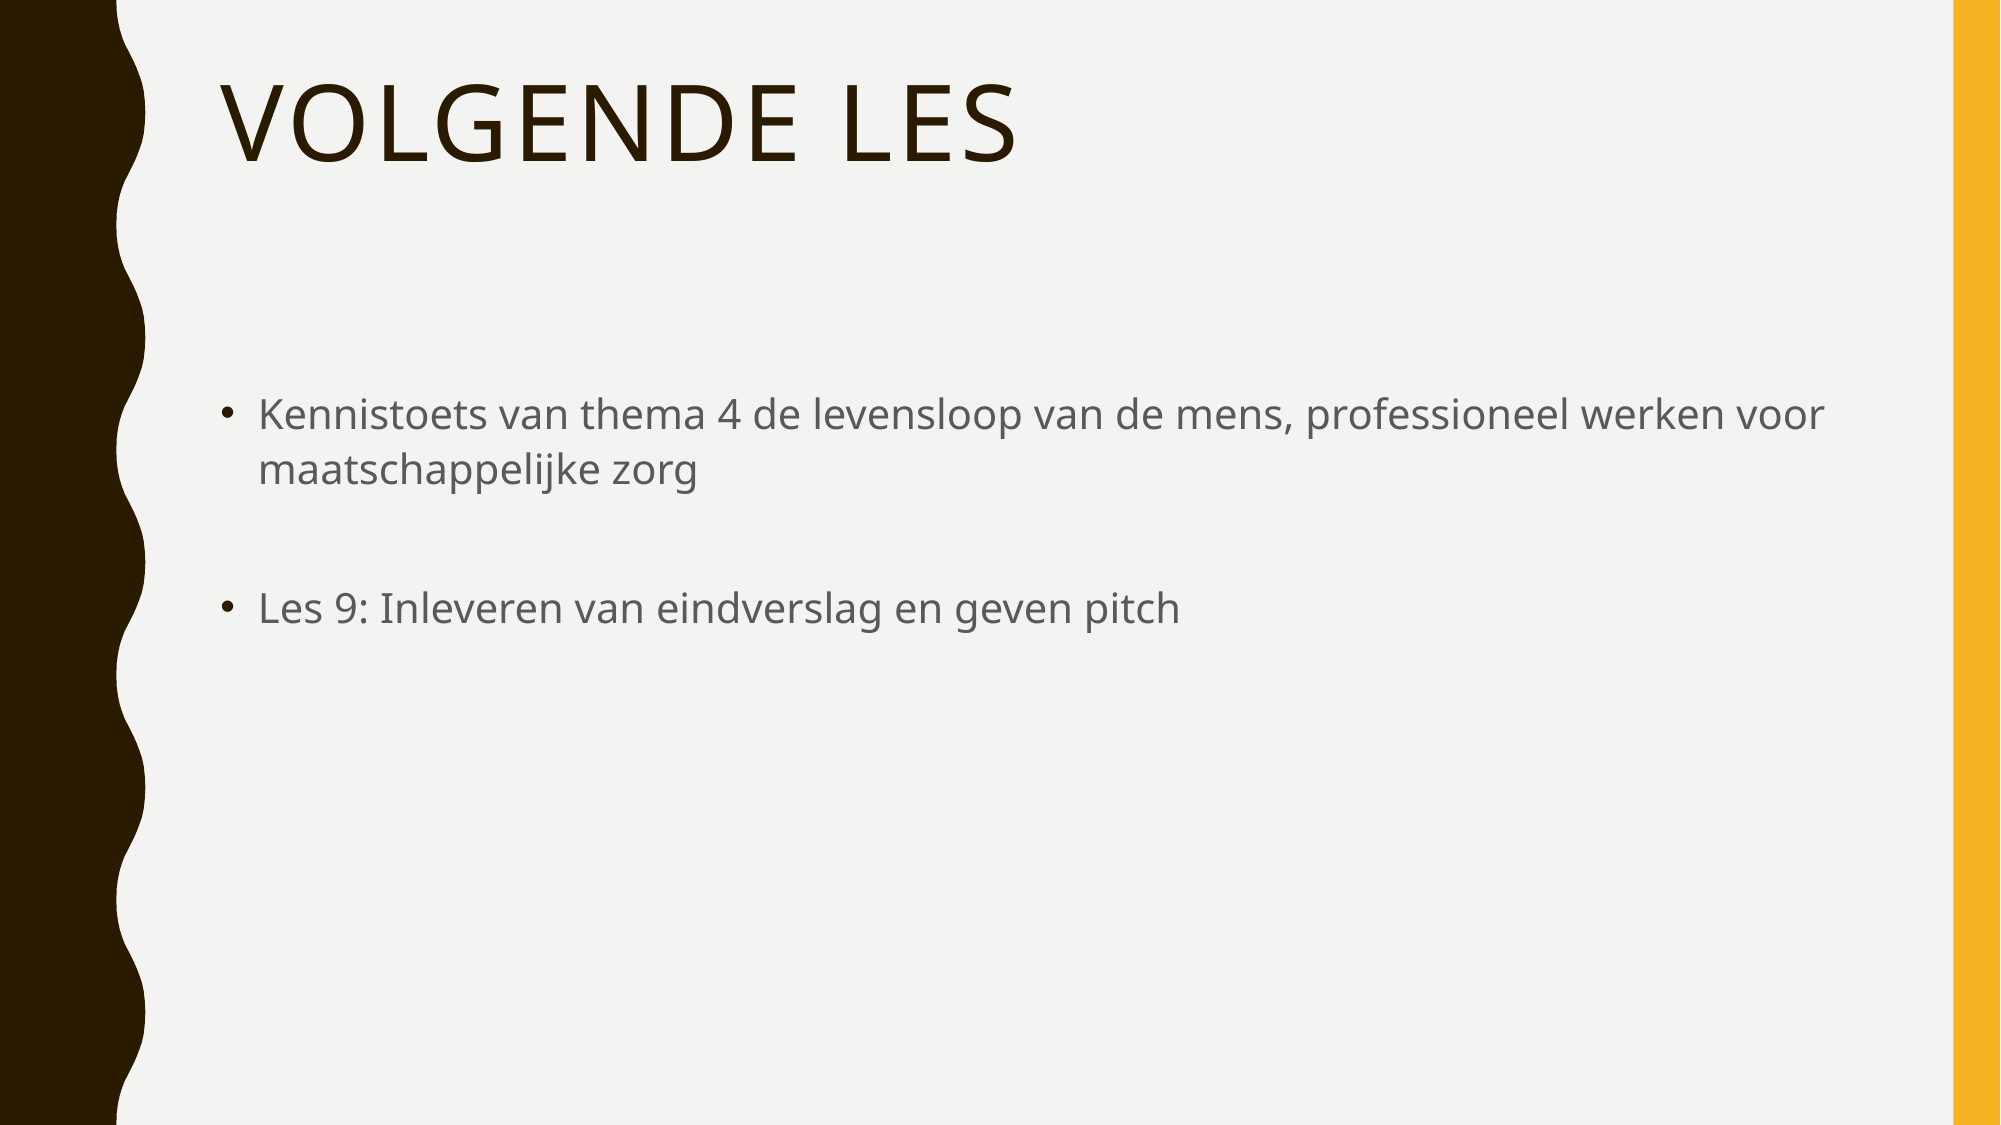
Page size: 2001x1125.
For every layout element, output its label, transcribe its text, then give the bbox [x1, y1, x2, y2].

list Kennistoets van thema 4 de levensloop van de mens, professioneel werken voor maatschappelijke zorg Les 9: Inleveren van eindverslag en geven pitch [205, 375, 1875, 965]
title Volgende les [205, 62, 1875, 308]
